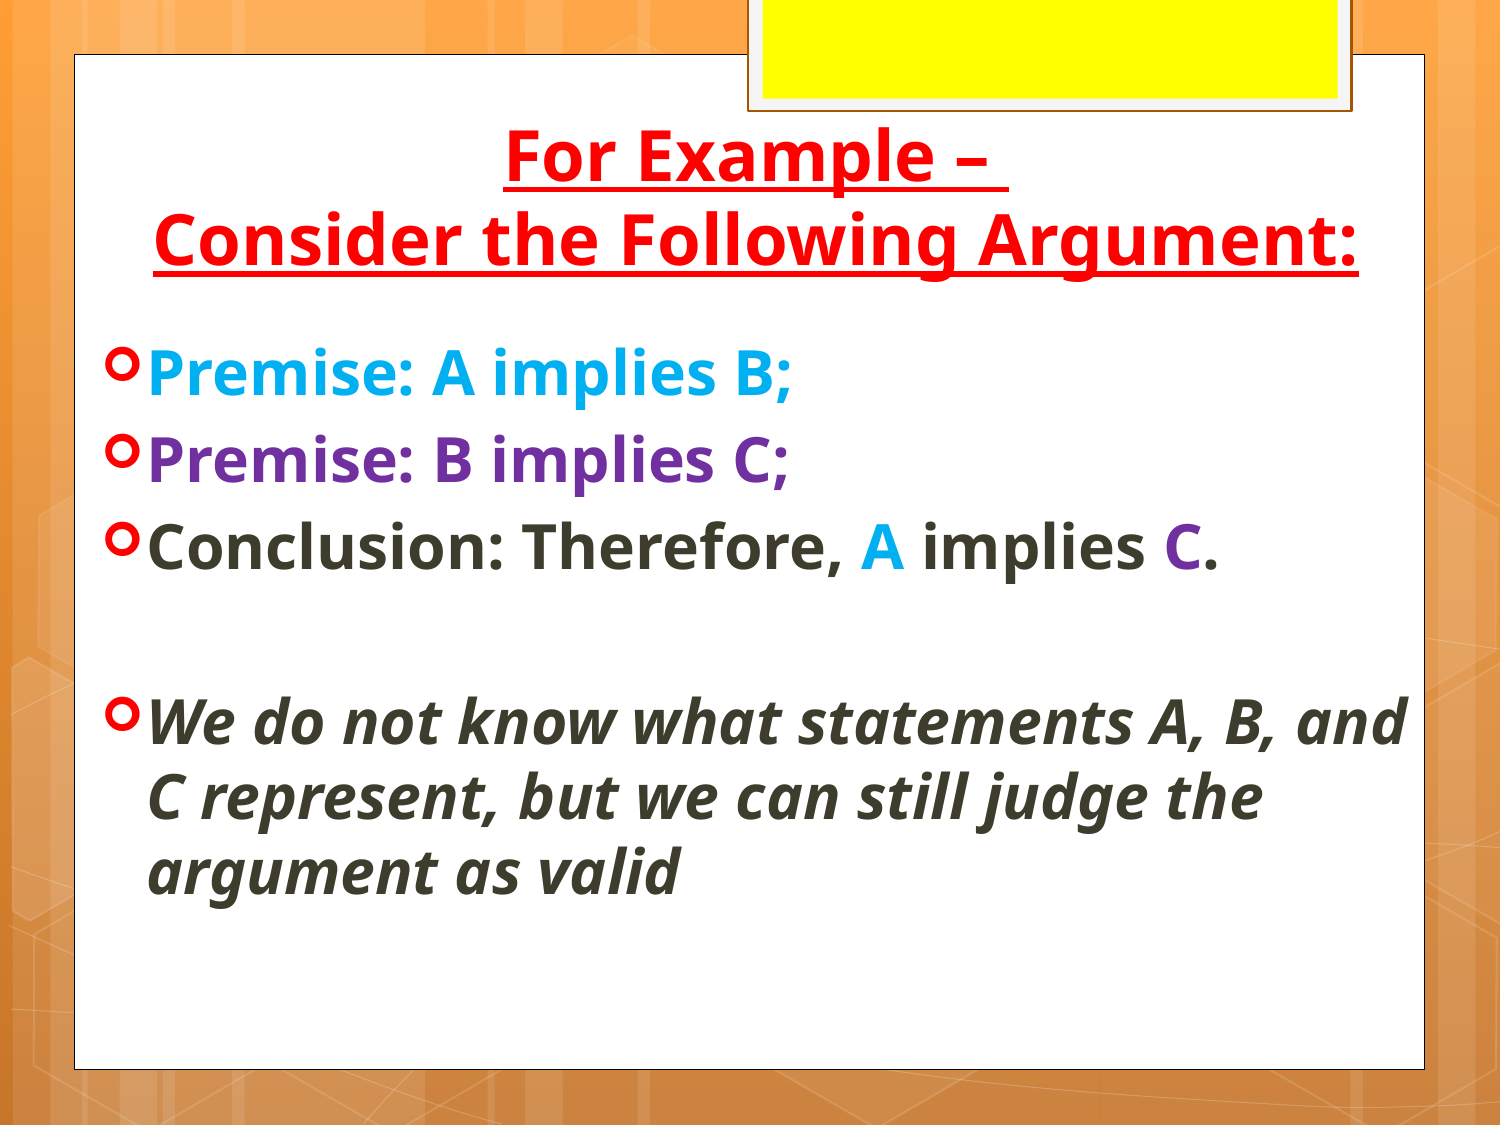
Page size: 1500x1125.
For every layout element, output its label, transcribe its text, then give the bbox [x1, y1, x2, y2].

list Premise: A implies B; Premise: B implies C; Conclusion: Therefore, A implies C. We do not know what statements A, B, and C represent, but we can still judge the argument as valid [75, 324, 1425, 901]
title For Example – Consider the Following Argument: [75, 99, 1438, 288]
